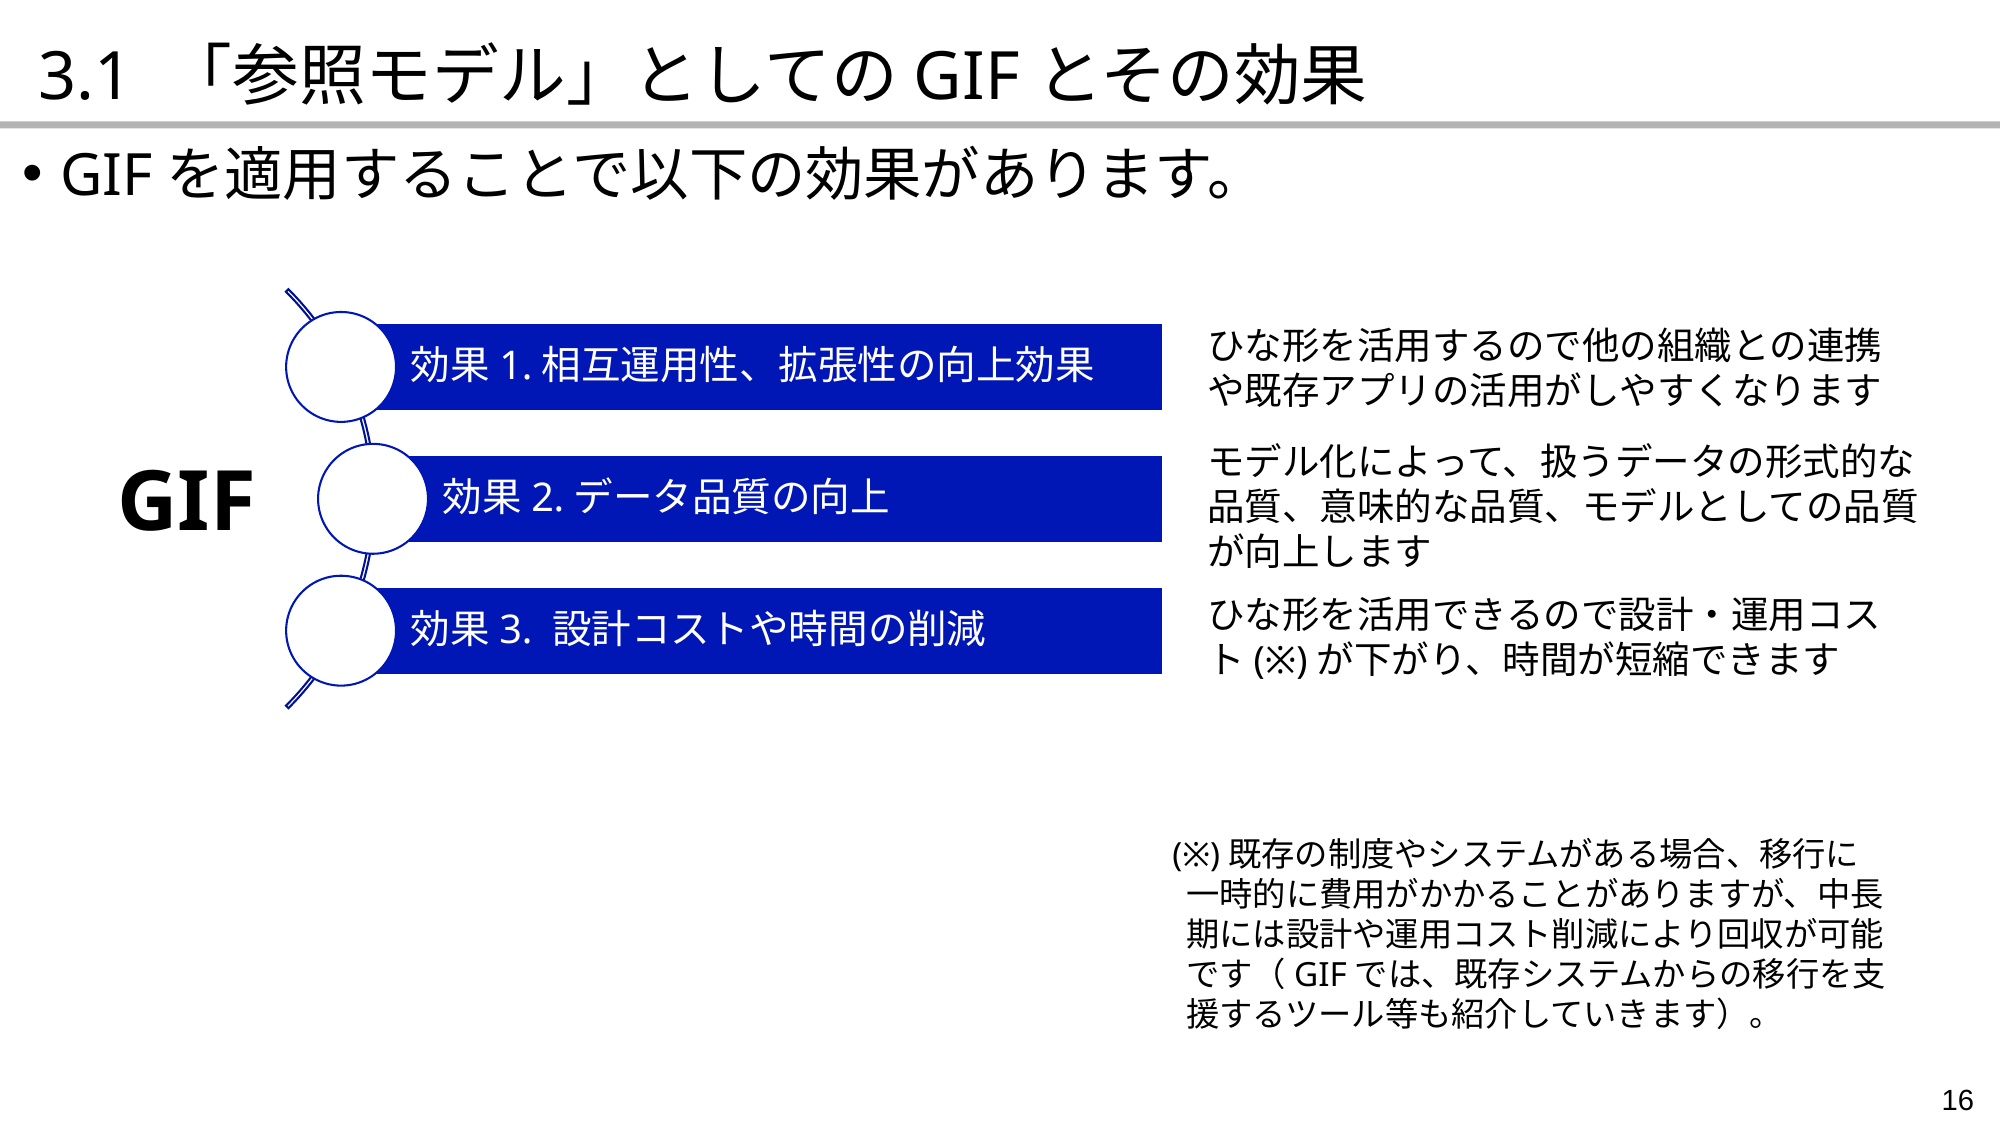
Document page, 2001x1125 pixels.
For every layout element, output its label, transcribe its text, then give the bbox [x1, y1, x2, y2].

text_box (※)既存の制度やシステムがある場合、移行に一時的に費用がかかることがありますが、中長期には設計や運用コスト削減により回収が可能です（GIFでは、既存システムからの移行を支援するツール等も紹介していきます）。 [1157, 826, 1908, 1041]
text_box GIF [102, 439, 279, 555]
text_box ひな形を活用できるので設計・運用コスト(※)が下がり、時間が短縮できます [1192, 583, 1906, 689]
text_box GIFを適用することで以下の効果があります。 [7, 137, 1981, 361]
text_box ひな形を活用するので他の組織との連携や既存アプリの活用がしやすくなります [1192, 314, 1906, 420]
text_box モデル化によって、扱うデータの形式的な品質、意味的な品質、モデルとしての品質が向上します [1192, 430, 1942, 581]
text_box 3.1 「参照モデル」としてのGIFとその効果 [23, 34, 1910, 121]
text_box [279, 278, 1169, 719]
slide_number 16 [1881, 1073, 1989, 1124]
